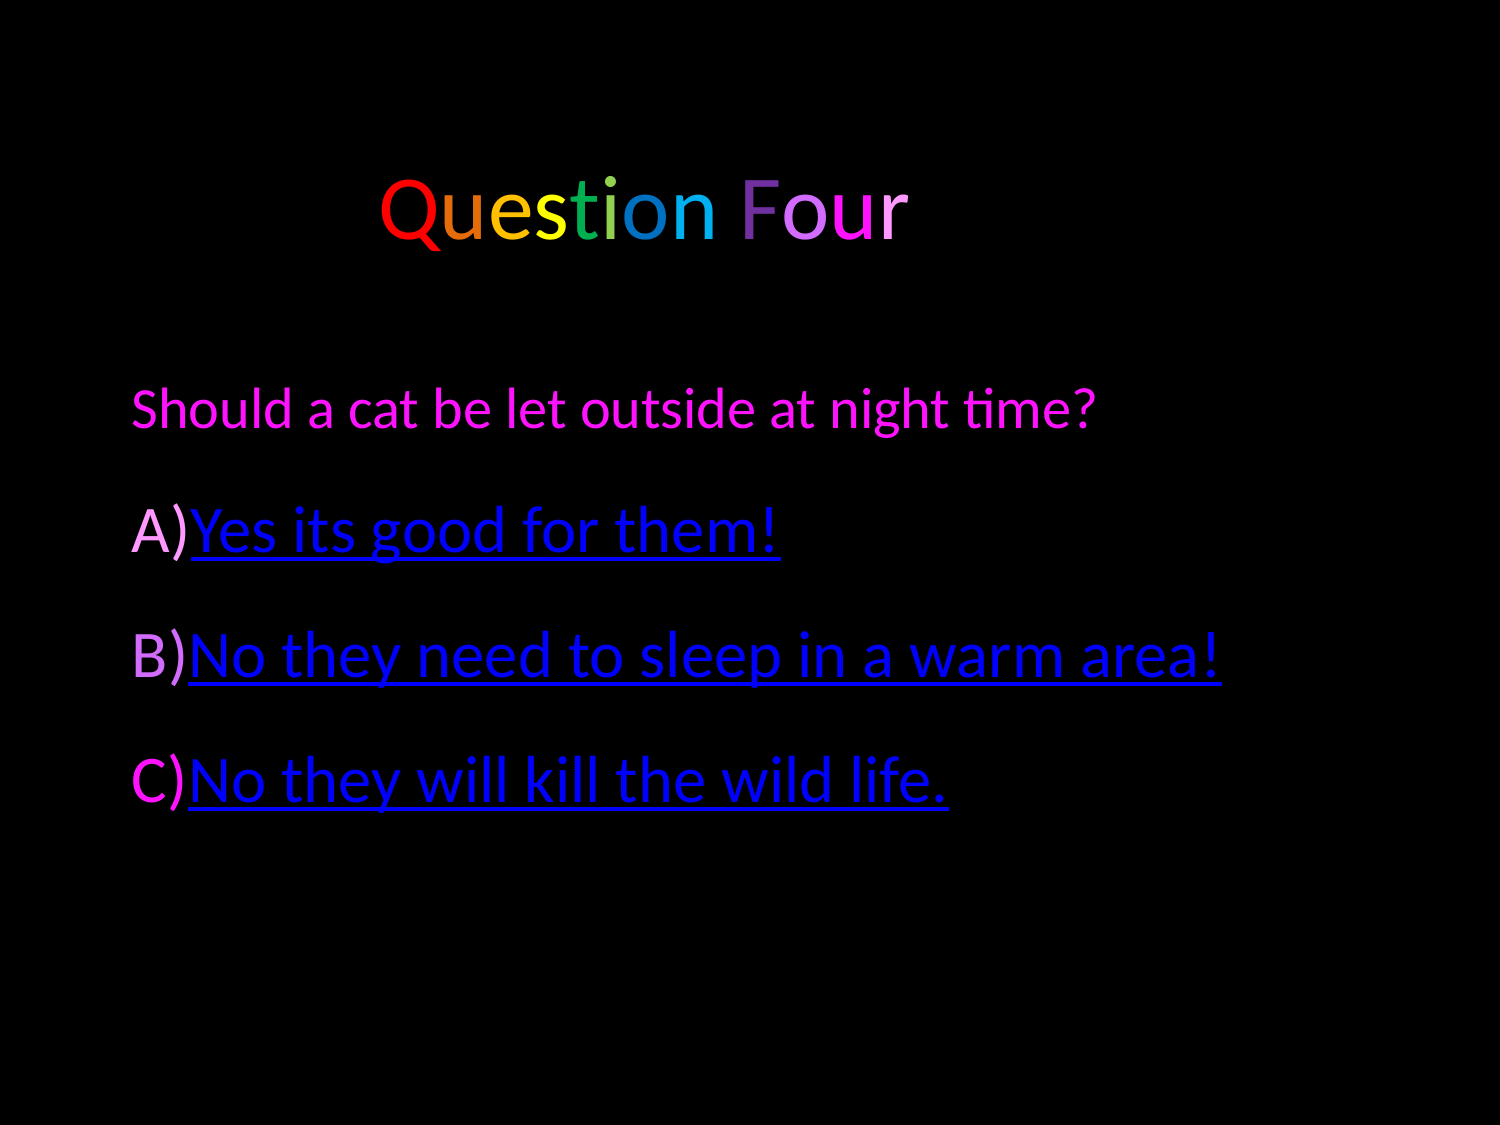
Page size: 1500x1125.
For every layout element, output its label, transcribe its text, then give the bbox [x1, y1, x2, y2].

text_box Question Four [363, 140, 1500, 356]
text_box Should a cat be let outside at night time? Yes its good for them! No they need to sleep in a warm area! No they will kill the wild life. [117, 363, 1465, 823]
